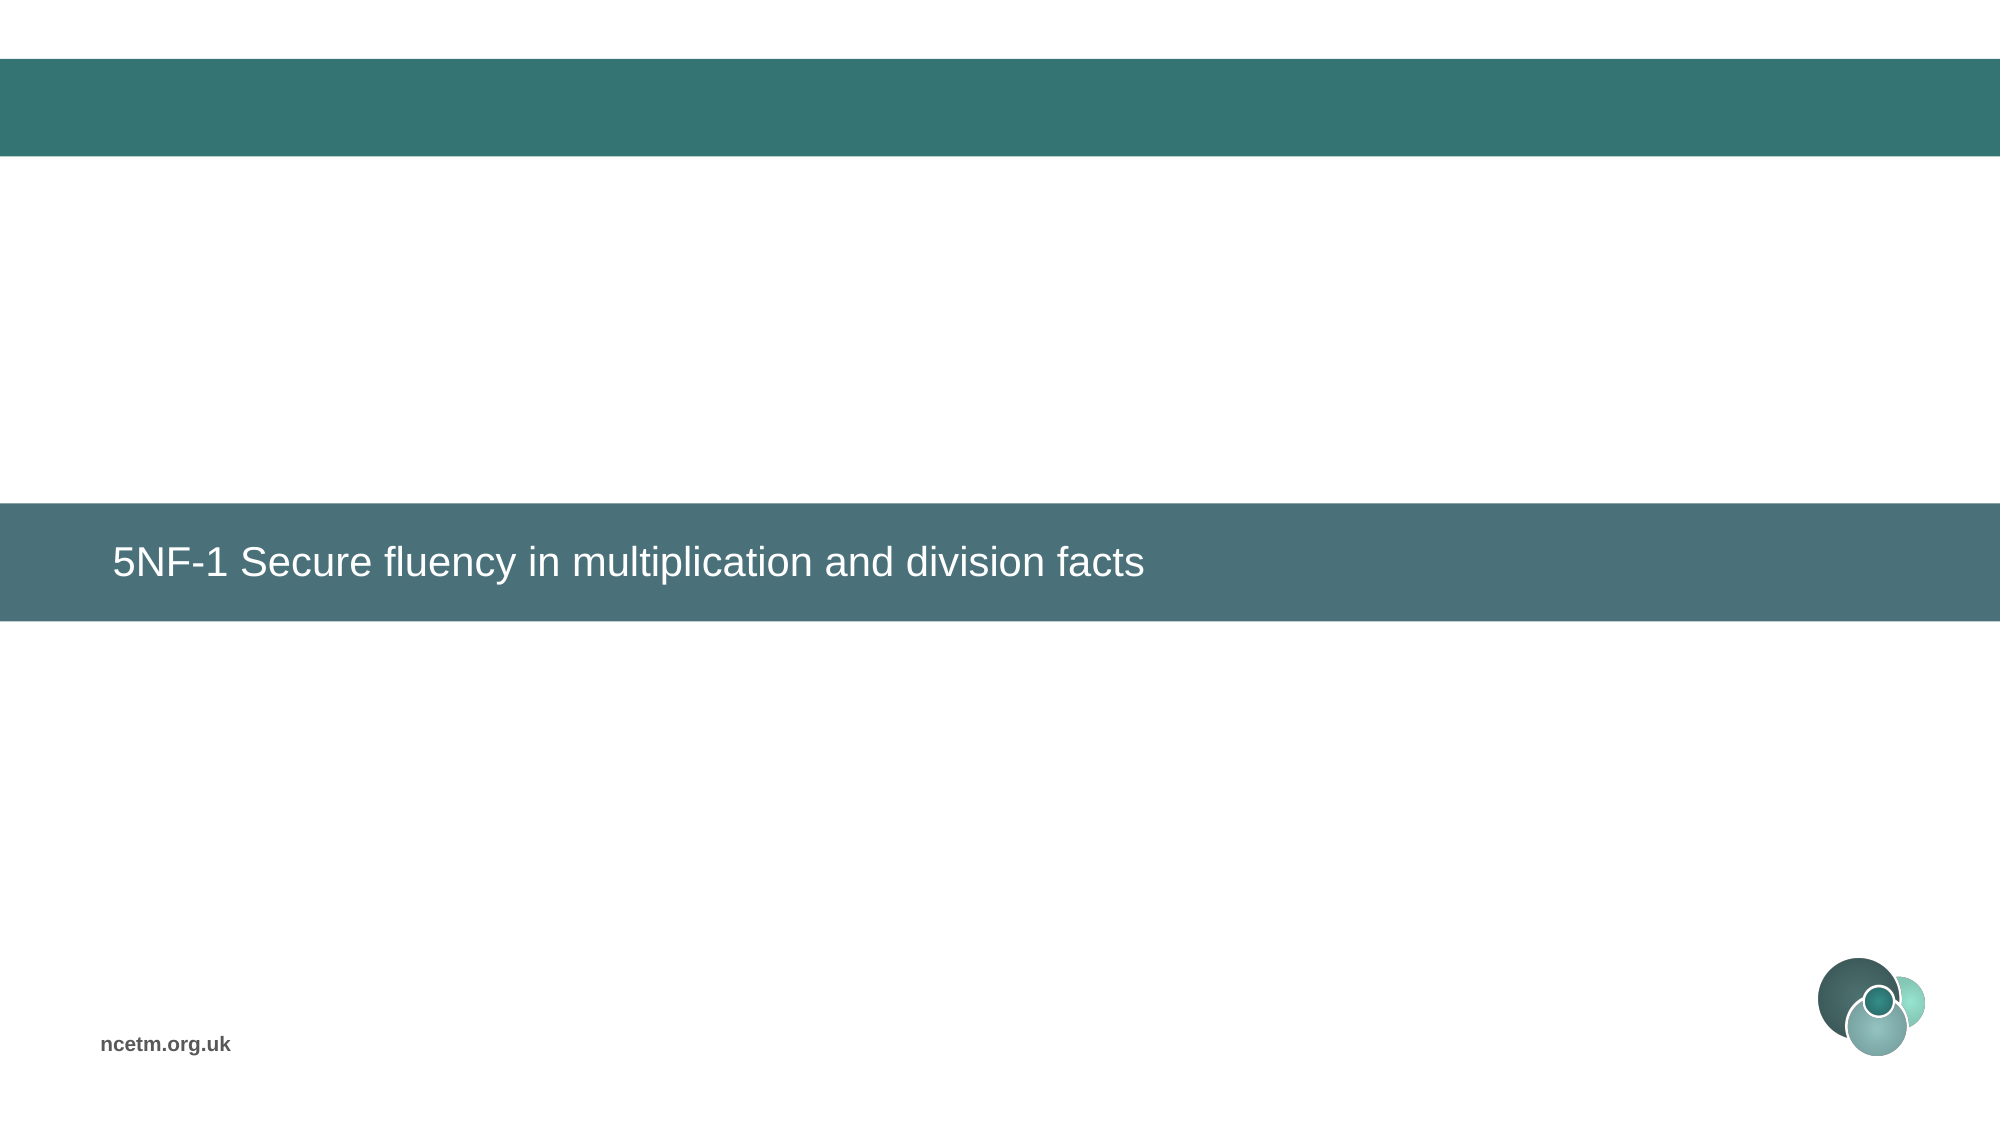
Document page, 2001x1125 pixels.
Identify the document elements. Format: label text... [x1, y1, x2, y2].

picture [1818, 958, 1925, 1056]
text_box 5NF-1 Secure fluency in multiplication and division facts [97, 527, 1945, 598]
text_box [0, 503, 2000, 622]
